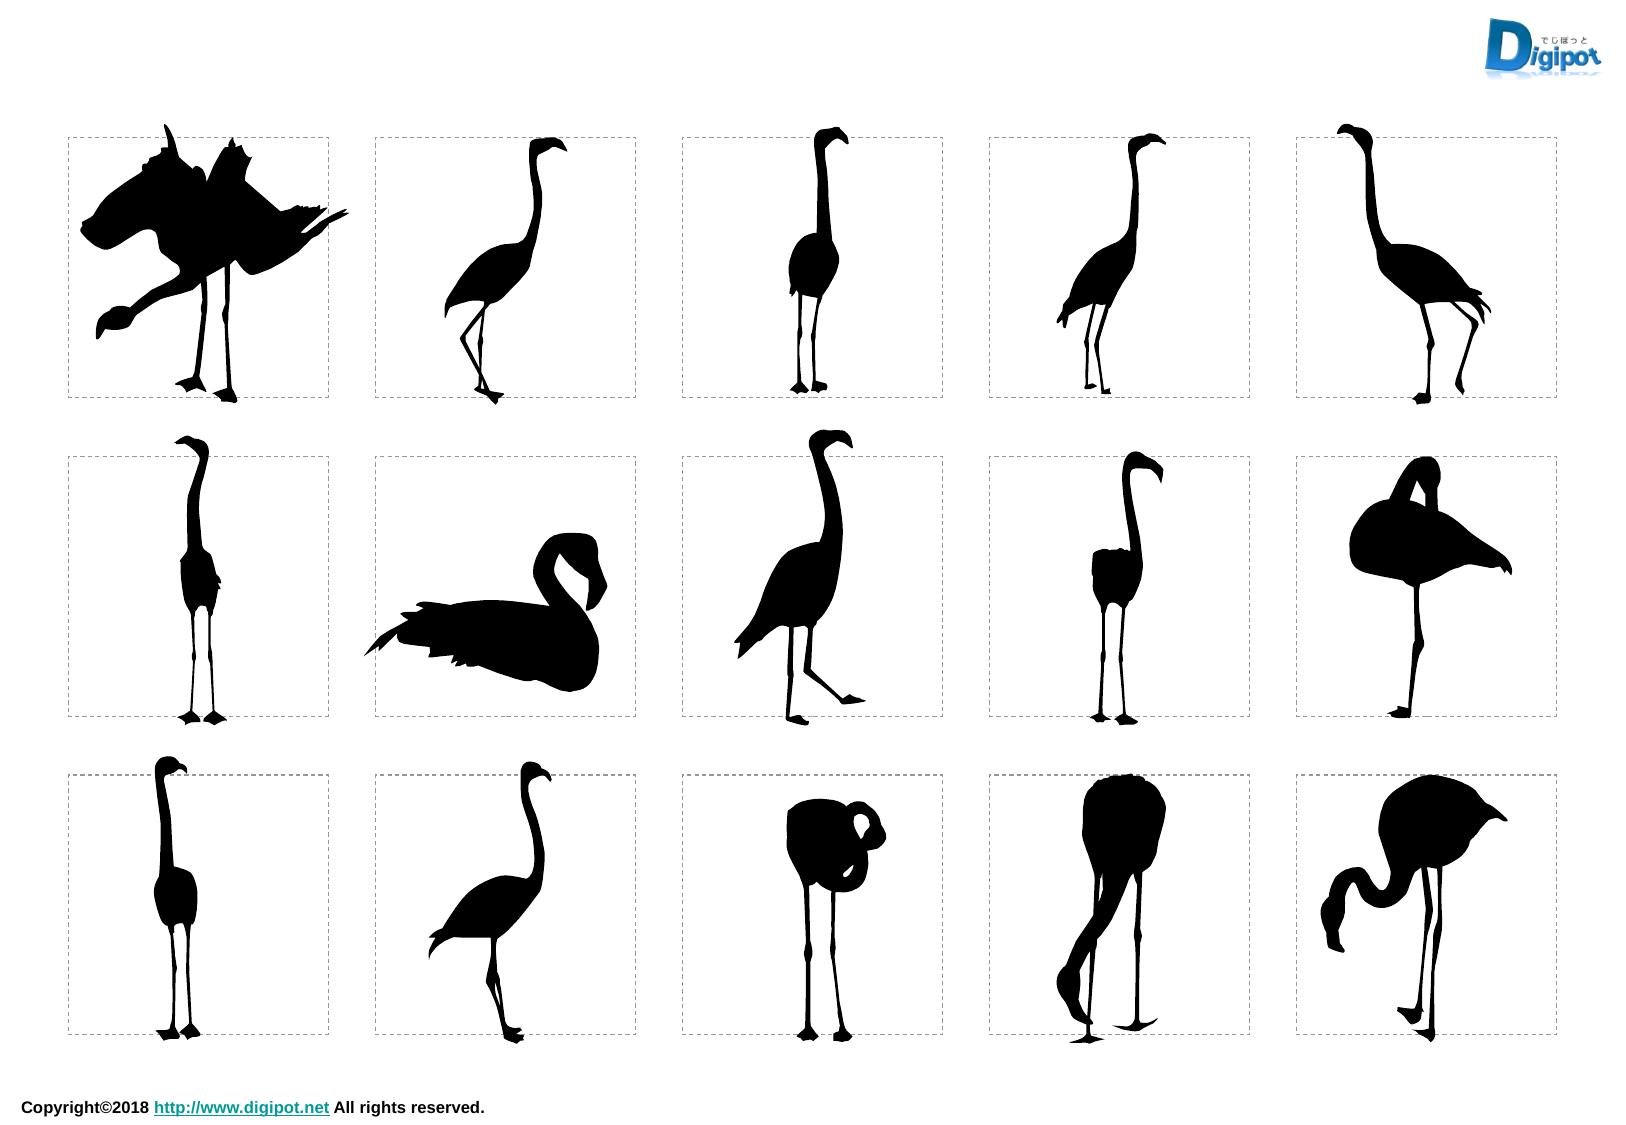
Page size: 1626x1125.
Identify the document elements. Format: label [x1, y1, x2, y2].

text_box [363, 532, 608, 692]
text_box [1320, 774, 1508, 1043]
picture [1485, 18, 1602, 82]
text_box [428, 761, 552, 1044]
text_box [1056, 773, 1166, 1044]
text_box [173, 435, 227, 726]
text_box [1349, 456, 1513, 719]
text_box [1056, 133, 1167, 395]
text_box [786, 798, 887, 1042]
text_box [1336, 123, 1492, 405]
text_box [80, 124, 349, 404]
text_box [788, 126, 849, 395]
text_box [444, 137, 568, 405]
text_box [734, 429, 866, 726]
text_box [153, 756, 201, 1041]
text_box [1089, 451, 1164, 726]
